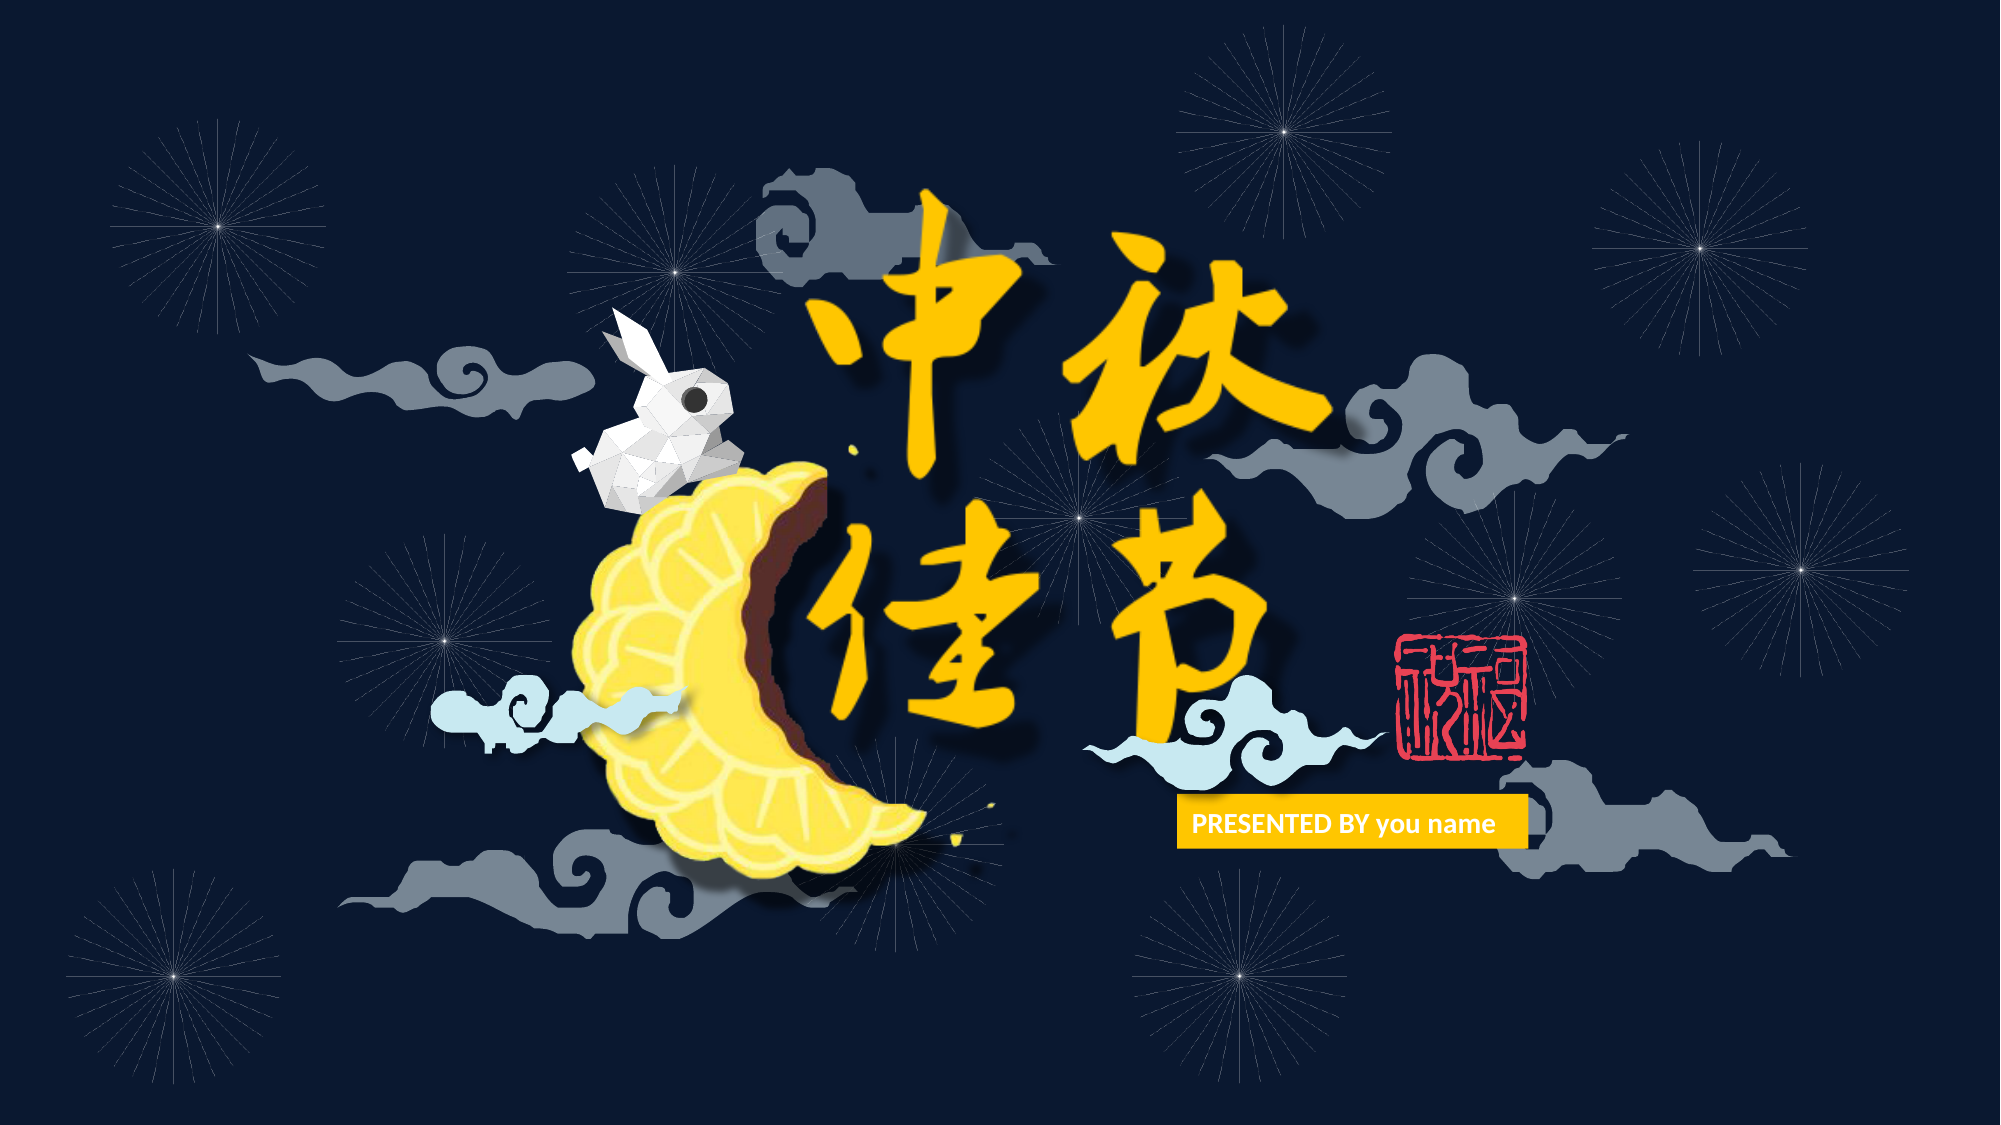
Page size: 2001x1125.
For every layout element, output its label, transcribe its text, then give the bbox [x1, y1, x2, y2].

text_box [246, 346, 559, 420]
picture [91, 100, 338, 347]
picture [1674, 444, 1921, 690]
picture [1573, 122, 1820, 369]
picture [47, 850, 293, 1097]
text_box [337, 850, 536, 929]
text_box [1173, 785, 1217, 791]
picture [1113, 850, 1359, 1096]
text_box [1413, 354, 1630, 514]
picture [1378, 472, 1634, 781]
text_box [1497, 760, 1798, 880]
text_box [1372, 734, 1378, 744]
picture [1457, 472, 1477, 478]
picture [318, 6, 1404, 965]
text_box [430, 675, 530, 754]
text_box PRESENTED BY you name [1176, 793, 1529, 850]
